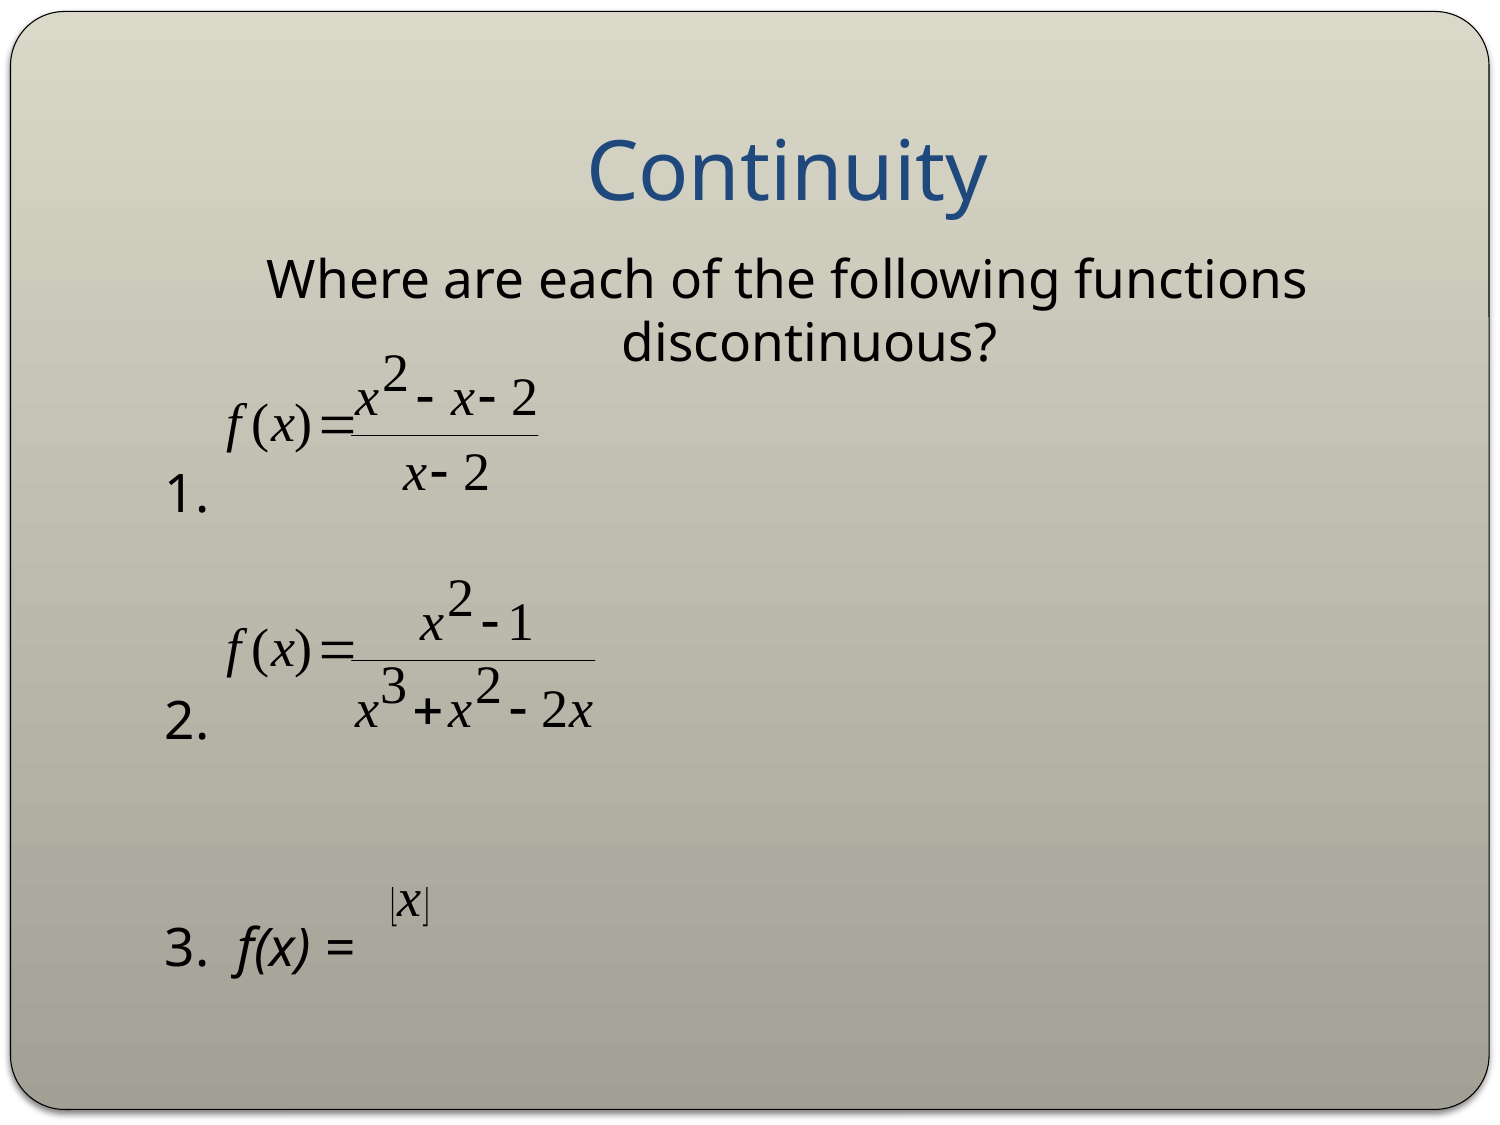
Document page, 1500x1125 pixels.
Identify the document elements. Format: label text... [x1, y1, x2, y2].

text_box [387, 887, 432, 928]
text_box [212, 349, 544, 497]
title Continuity [150, 45, 1425, 233]
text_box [212, 574, 601, 734]
list Where are each of the following functions discontinuous? 1. 2. 3. f(x) = [150, 237, 1425, 988]
